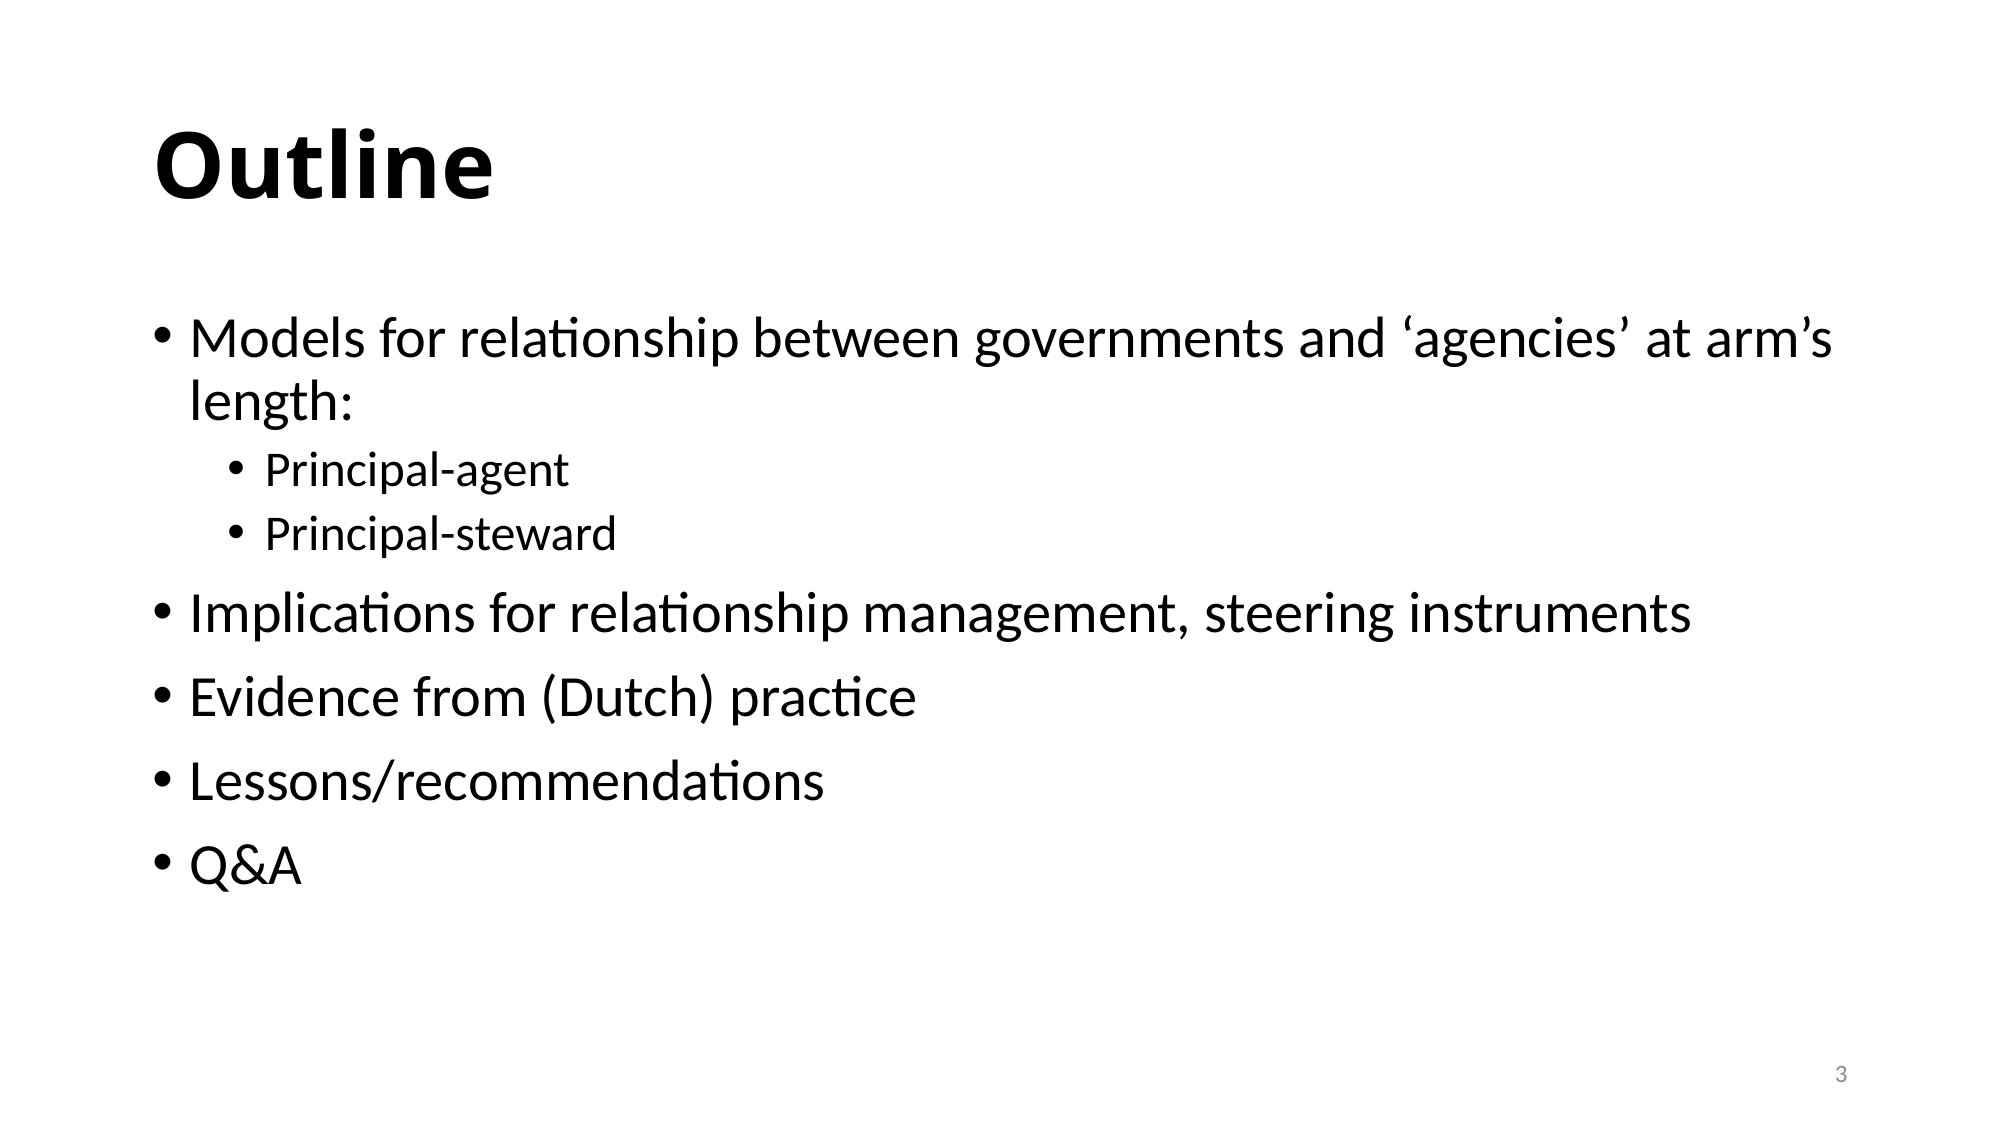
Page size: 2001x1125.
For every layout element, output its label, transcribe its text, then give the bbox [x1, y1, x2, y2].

title Outline [137, 59, 1863, 278]
list Models for relationship between governments and ‘agencies’ at arm’s length: Principal-agent Principal-steward Implications for relationship management, steering instruments Evidence from (Dutch) practice Lessons/recommendations Q&A [137, 299, 1863, 1014]
slide_number 3 [1412, 1042, 1863, 1103]
